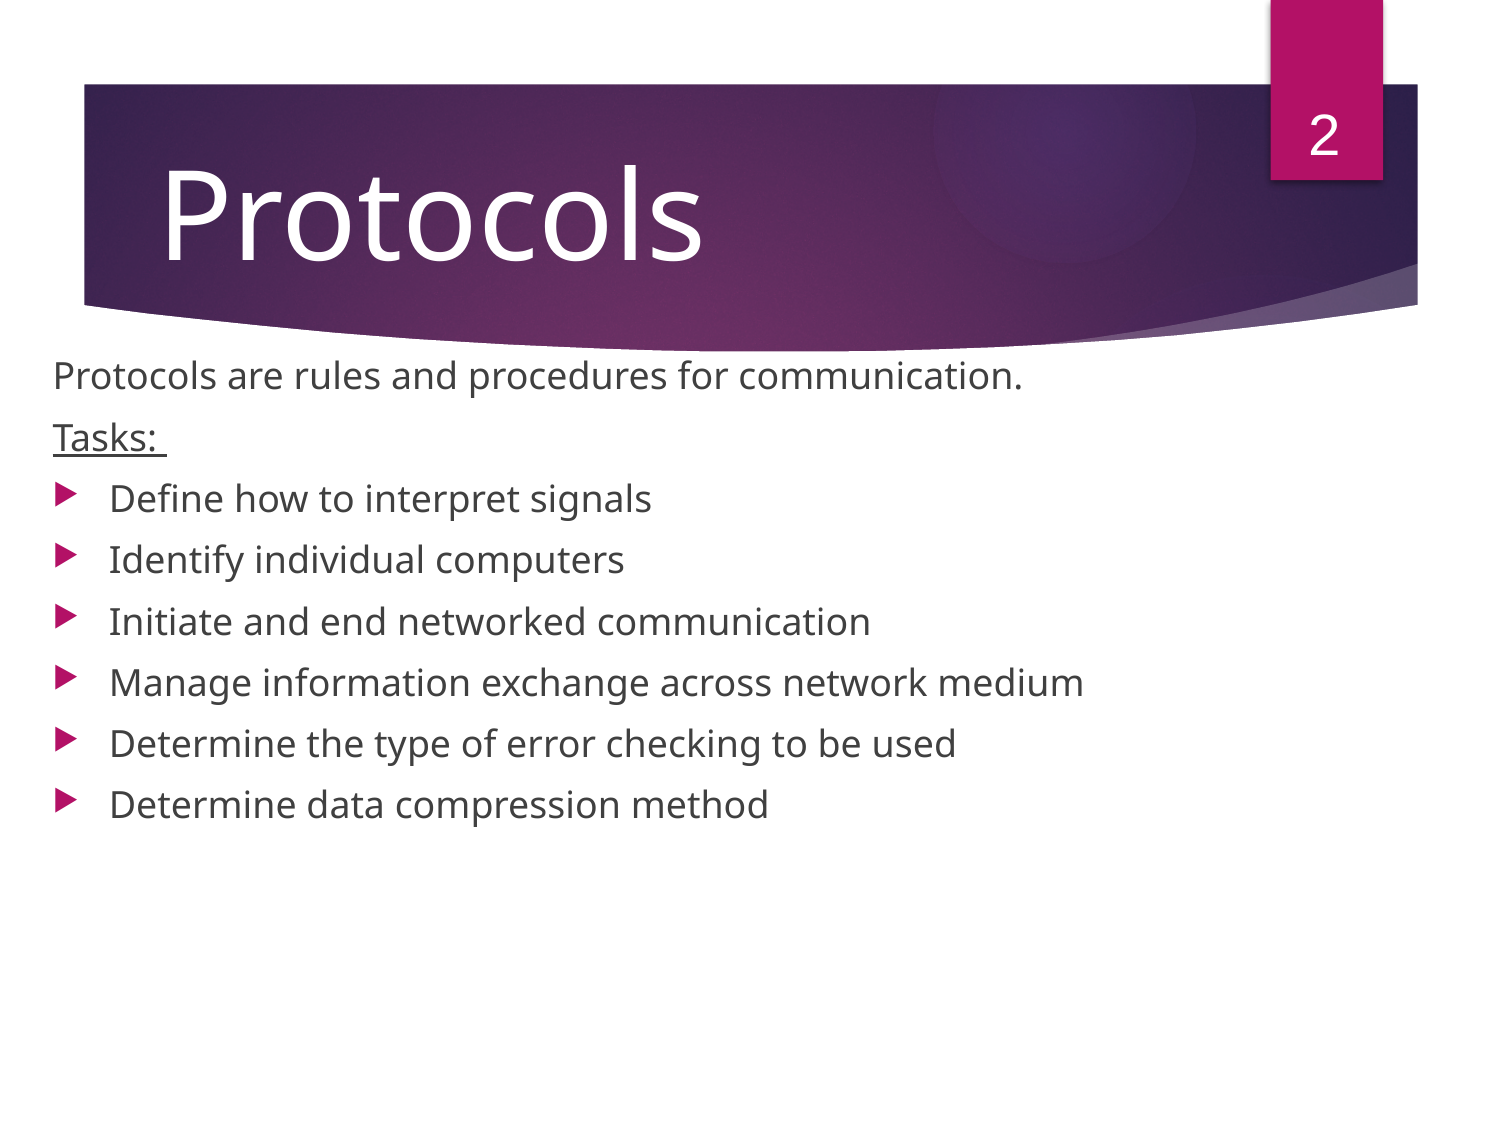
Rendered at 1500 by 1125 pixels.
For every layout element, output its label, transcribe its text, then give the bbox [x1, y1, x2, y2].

title Protocols [142, 152, 1183, 269]
slide_number 2 [1259, 48, 1390, 175]
list Protocols are rules and procedures for communication. Tasks: Define how to interpret signals Identify individual computers Initiate and end networked communication Manage information exchange across network medium Determine the type of error checking to be used Determine data compression method [37, 350, 1500, 1093]
